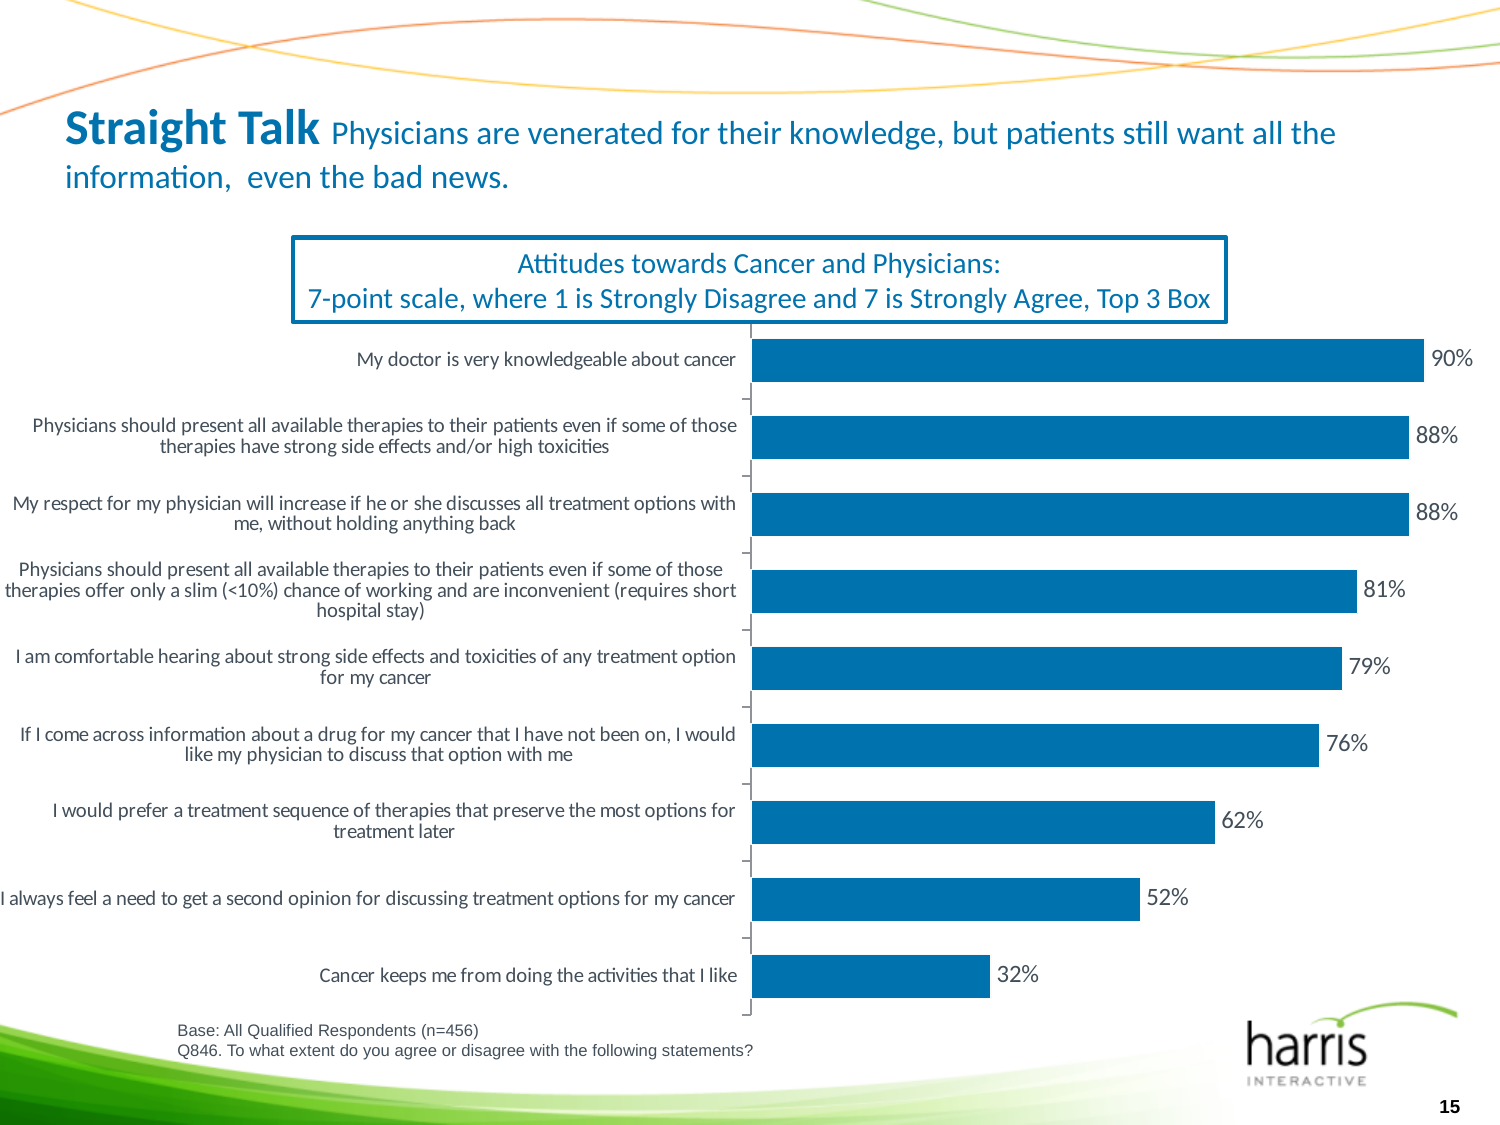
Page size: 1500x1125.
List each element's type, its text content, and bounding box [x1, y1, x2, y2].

slide_number 15 [1399, 1086, 1500, 1125]
text_box Attitudes towards Cancer and Physicians: 7-point scale, where 1 is Strongly Disagree and 7 is Strongly Agree, Top 3 Box [291, 235, 1228, 298]
chart [0, 299, 1500, 1038]
picture [0, 0, 1500, 299]
title Straight Talk Physicians are venerated for their knowledge, but patients still want all the information, even the bad news. [49, 87, 1451, 176]
text_box Base: All Qualified Respondents (n=456) Q846. To what extent do you agree or disagree with the following statements? [162, 1046, 1113, 1068]
picture [0, 1038, 1500, 1125]
